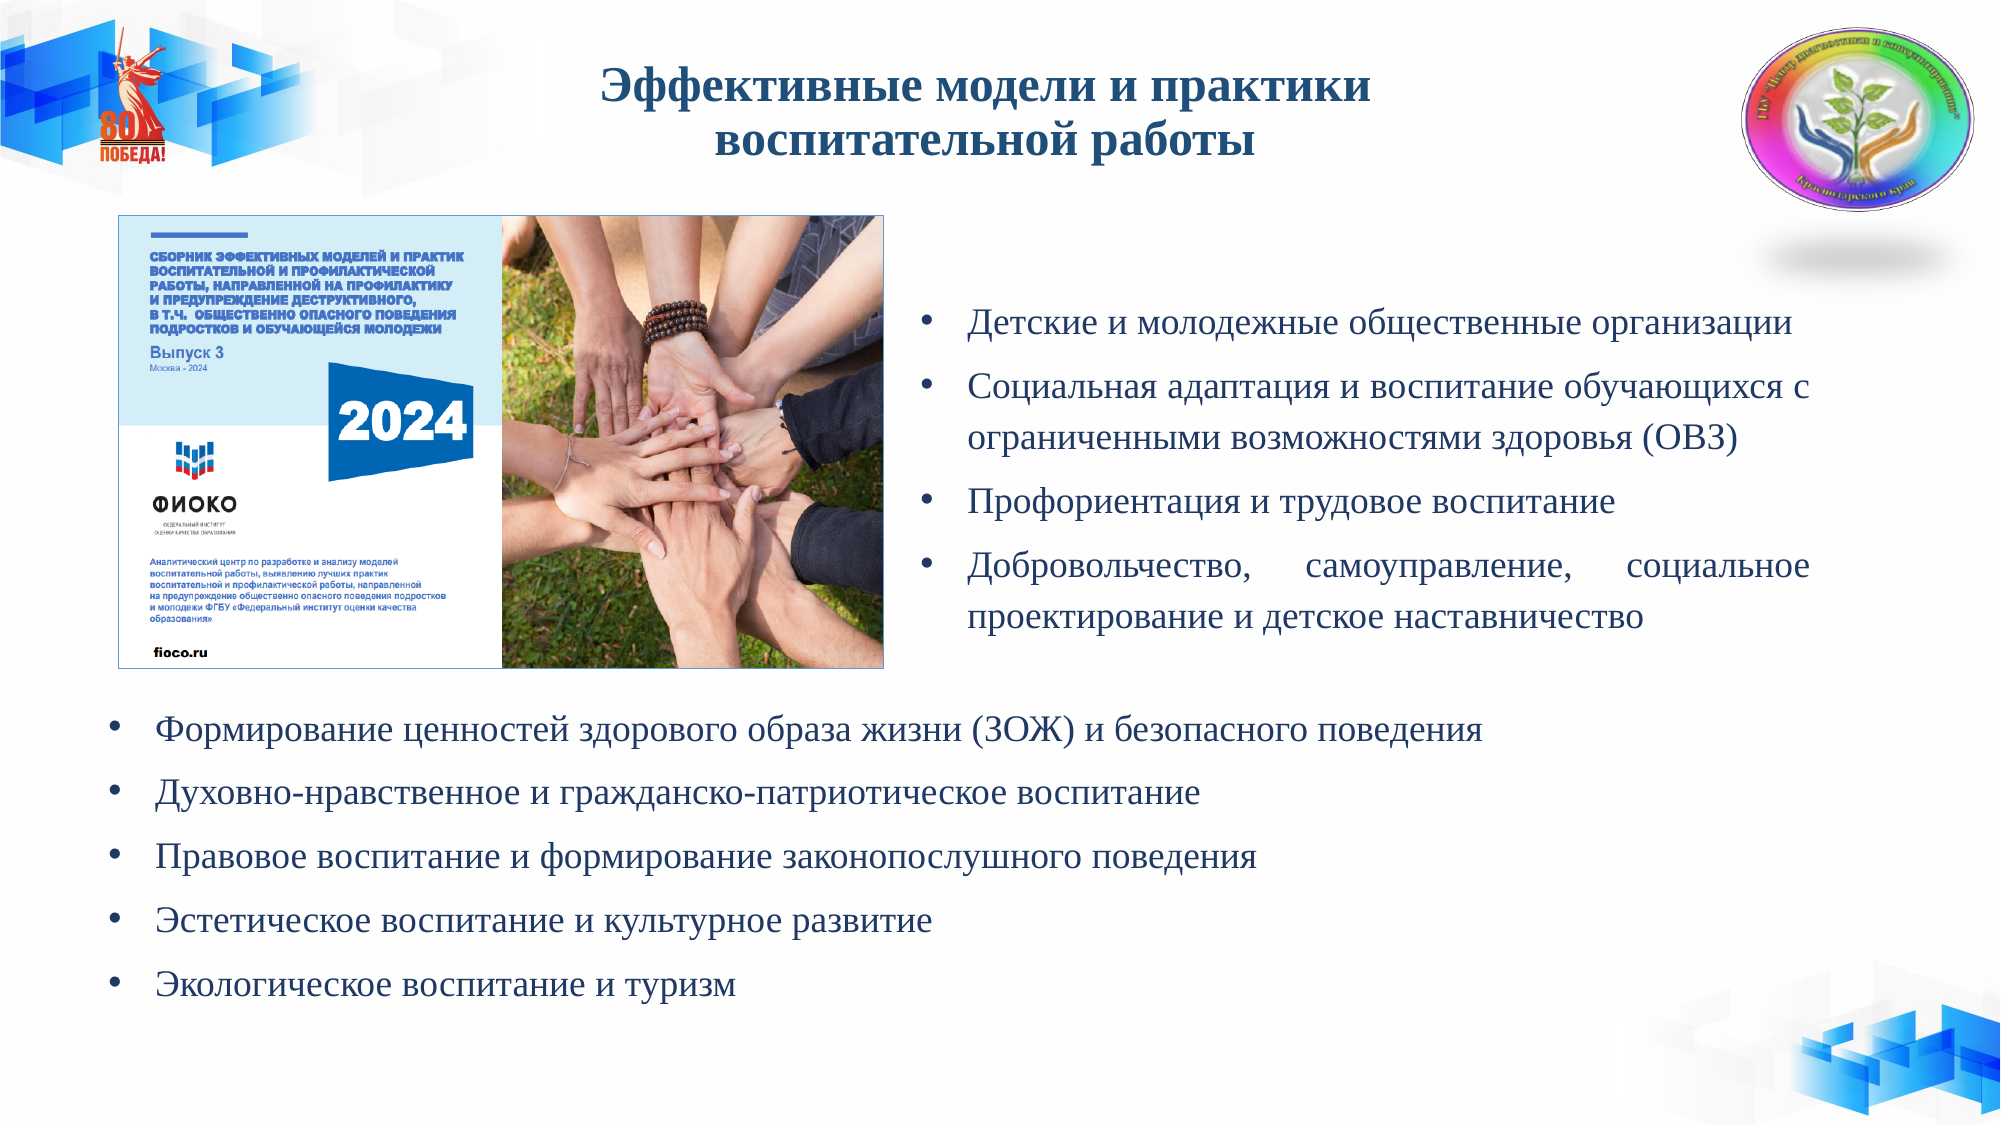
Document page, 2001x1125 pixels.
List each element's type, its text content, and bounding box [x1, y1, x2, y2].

text_box Детские и молодежные общественные организации Социальная адаптация и воспитание обучающихся с ограниченными возможностями здоровья (ОВЗ) Профориентация и трудовое воспитание Добровольчество, самоуправление, социальное проектирование и детское наставничество [905, 283, 1826, 644]
text_box Формирование ценностей здорового образа жизни (ЗОЖ) и безопасного поведения Духовно-нравственное и гражданско-патриотическое воспитание Правовое воспитание и формирование законопослушного поведения Эстетическое воспитание и культурное развитие Экологическое воспитание и туризм [93, 689, 2000, 1011]
picture [0, 0, 2001, 1125]
text_box Эффективные модели и практики воспитательной работы [400, 51, 1570, 194]
